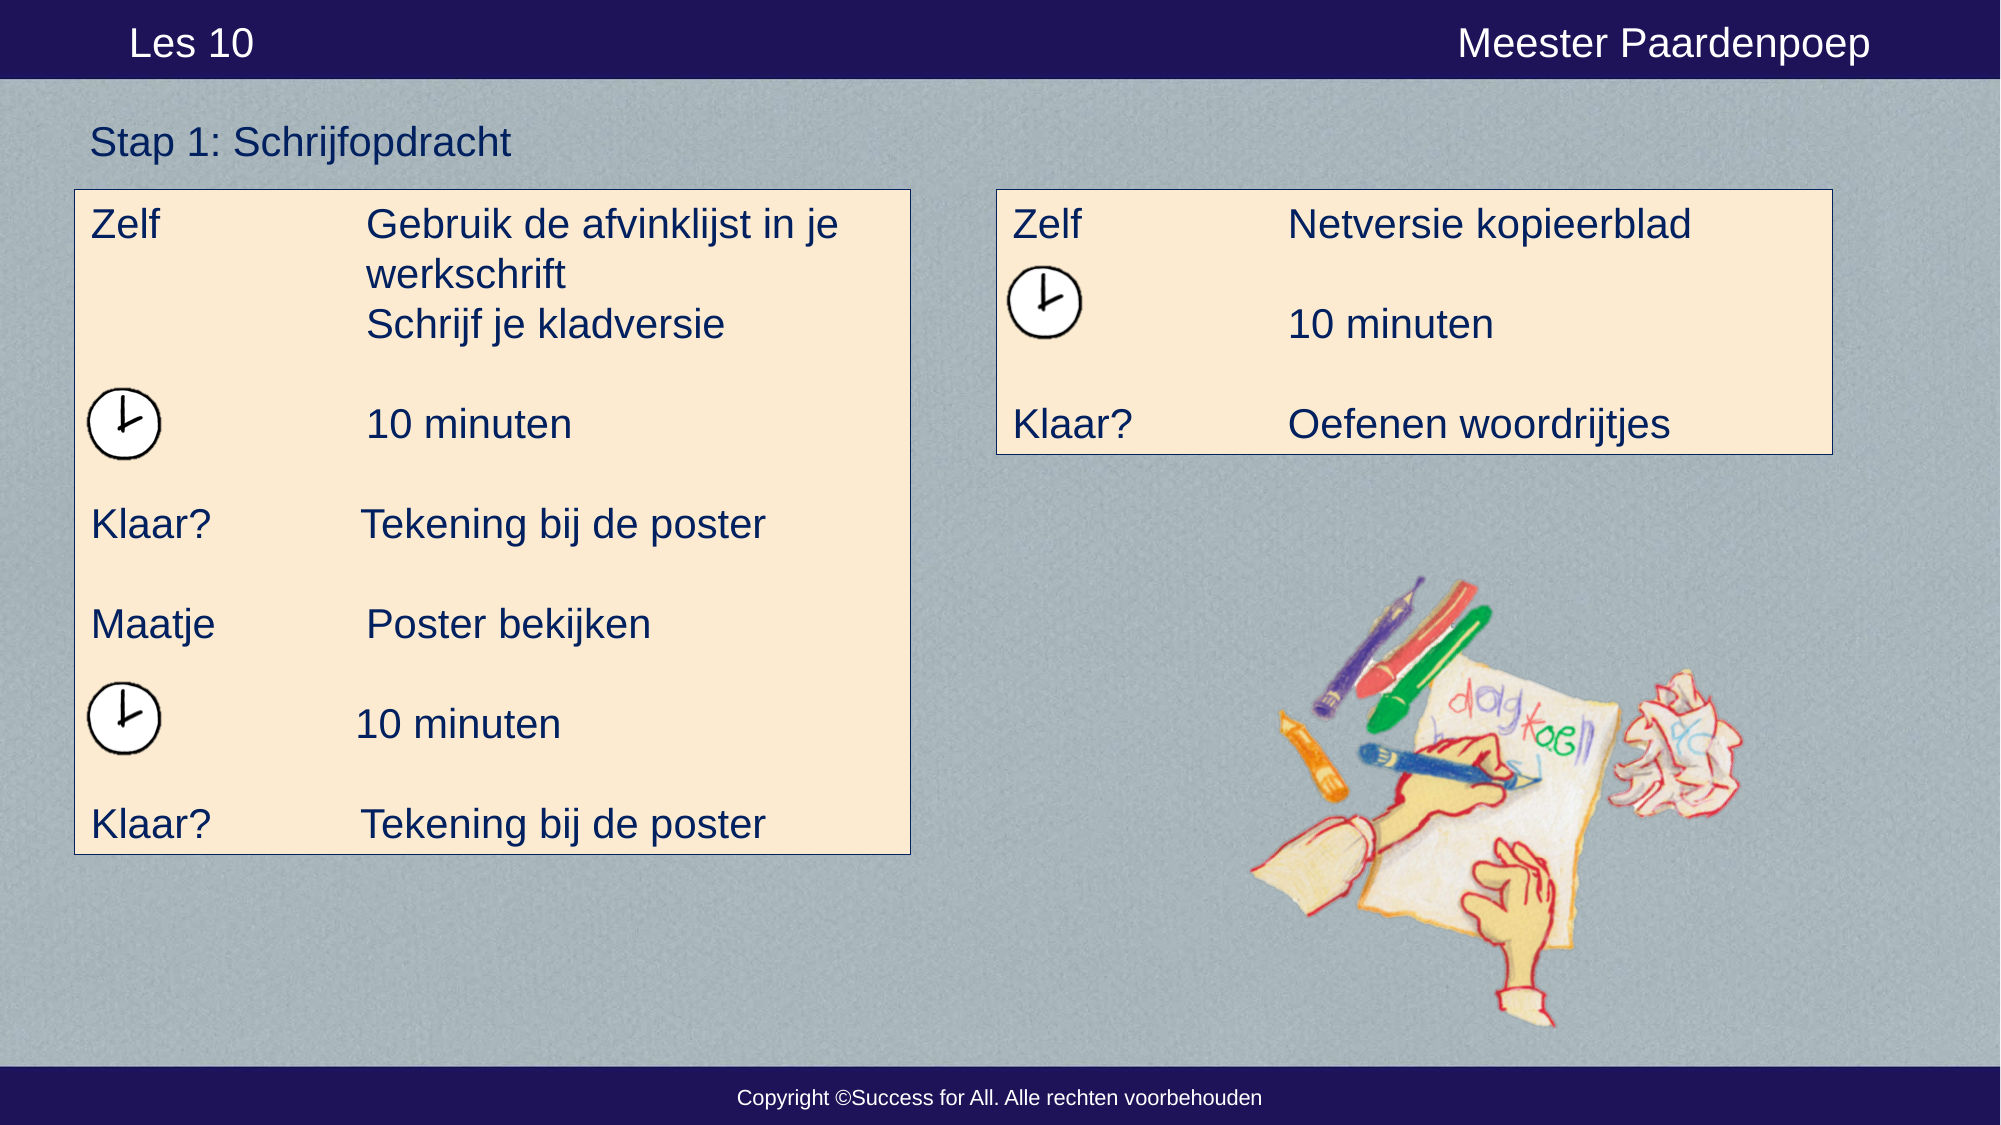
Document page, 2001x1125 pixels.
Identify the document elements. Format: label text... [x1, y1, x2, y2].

text_box Zelf Gebruik de afvinklijst in je werkschrift Schrijf je kladversie 10 minuten Klaar? Tekening bij de poster Maatje Poster bekijken 10 minuten Klaar? Tekening bij de poster [74, 189, 911, 855]
text_box Les 10 [114, 8, 354, 73]
text_box Zelf Netversie kopieerblad 10 minuten Klaar? Oefenen woordrijtjes [996, 189, 1833, 455]
picture [0, 0, 2001, 1125]
text_box Stap 1: Schrijfopdracht [74, 107, 867, 173]
text_box Copyright ©Success for All. Alle rechten voorbehouden [0, 1075, 2000, 1125]
text_box Meester Paardenpoep [999, 8, 1886, 123]
